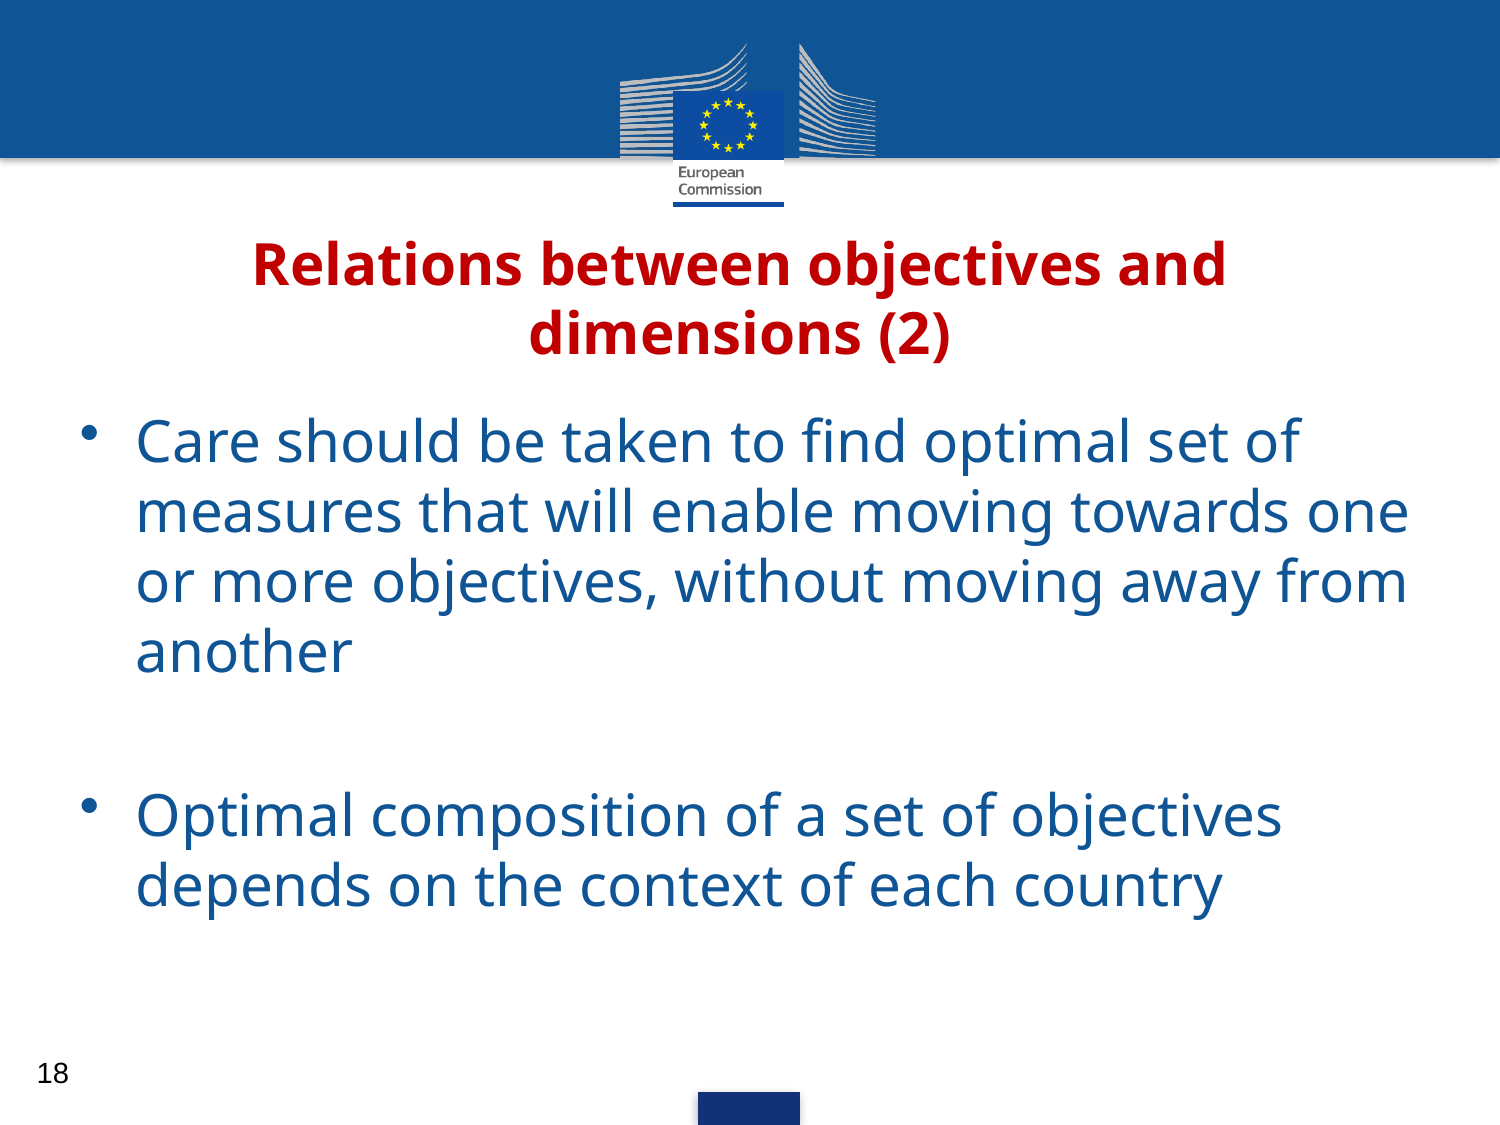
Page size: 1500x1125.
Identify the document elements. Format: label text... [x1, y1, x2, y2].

slide_number 18 [0, 1046, 85, 1125]
title Relations between objectives and dimensions (2) [64, 219, 1415, 374]
text_box Care should be taken to find optimal set of measures that will enable moving towards one or more objectives, without moving away from another Optimal composition of a set of objectives depends on the context of each country [64, 397, 1442, 1047]
